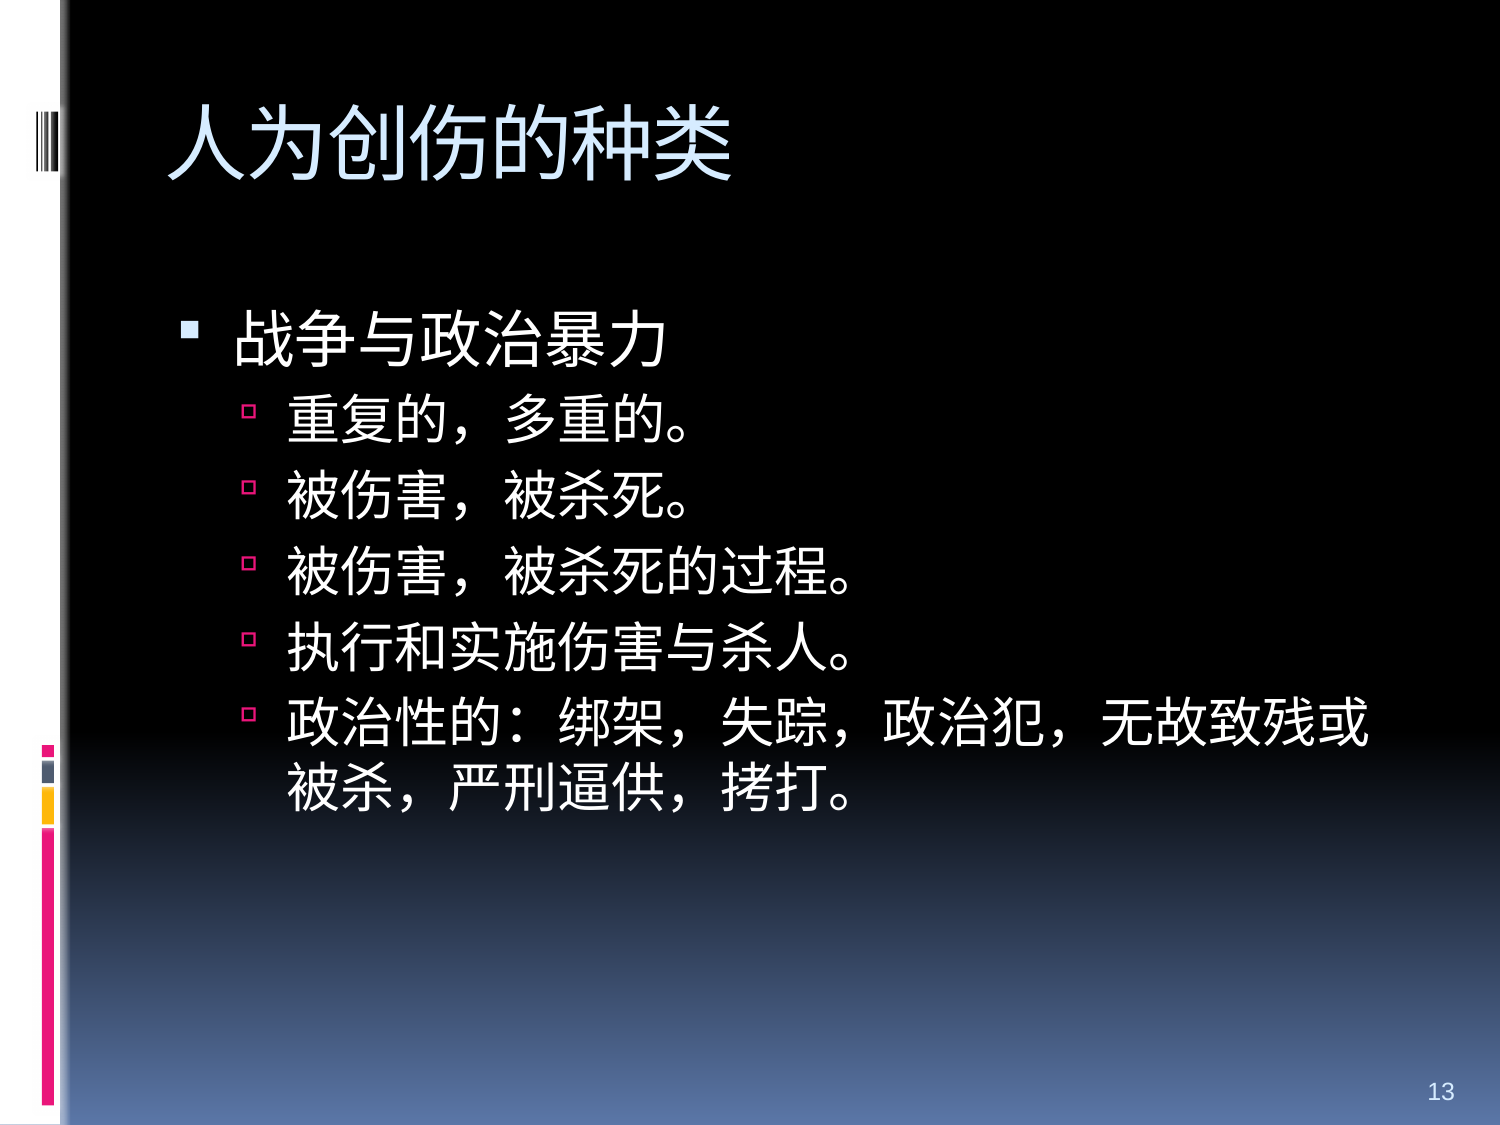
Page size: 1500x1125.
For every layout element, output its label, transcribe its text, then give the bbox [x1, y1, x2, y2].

list 战争与政治暴力 重复的，多重的。 被伤害，被杀死。 被伤害，被杀死的过程。 执行和实施伤害与杀人。 政治性的：绑架，失踪，政治犯，无故致残或被杀，严刑逼供，拷打。 [150, 292, 1425, 1043]
title 人为创伤的种类 [150, 83, 1425, 234]
slide_number 13 [1412, 1052, 1488, 1113]
